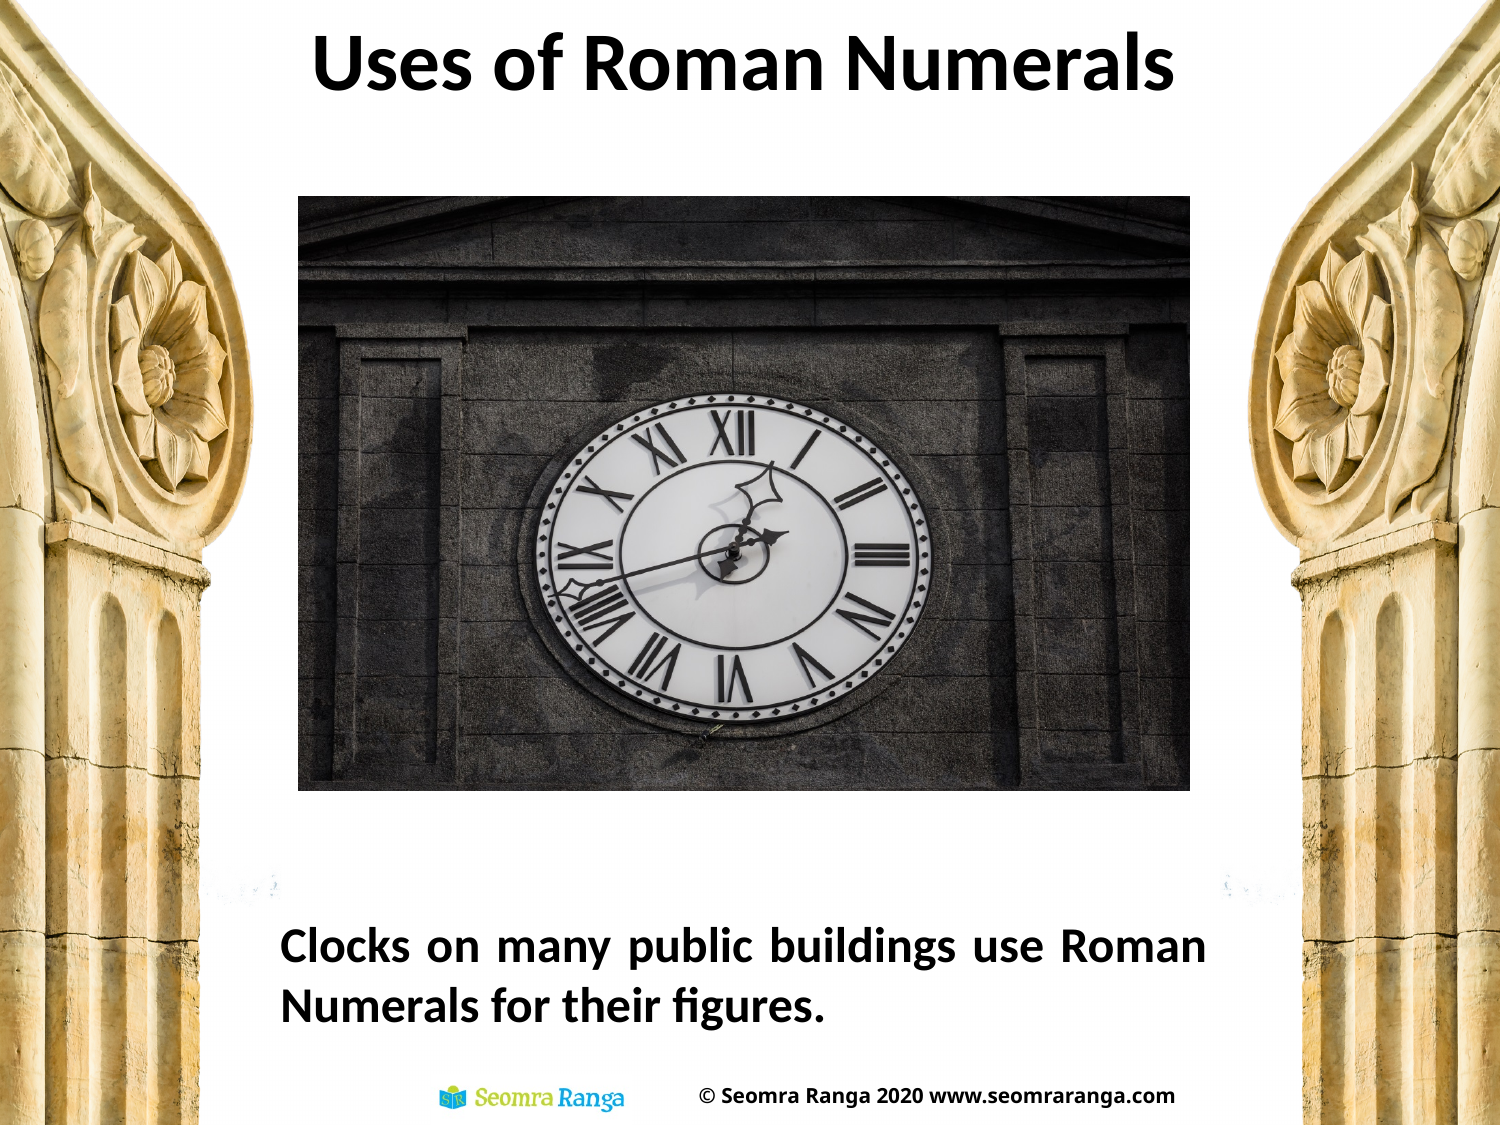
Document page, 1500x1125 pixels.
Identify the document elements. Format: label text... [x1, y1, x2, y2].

text_box Clocks on many public buildings use Roman Numerals for their figures. [265, 905, 1223, 1040]
text_box Uses of Roman Numerals [171, 0, 1317, 115]
picture [0, 0, 1500, 1125]
text_box © Seomra Ranga 2020 www.seomraranga.com [659, 1074, 1215, 1115]
